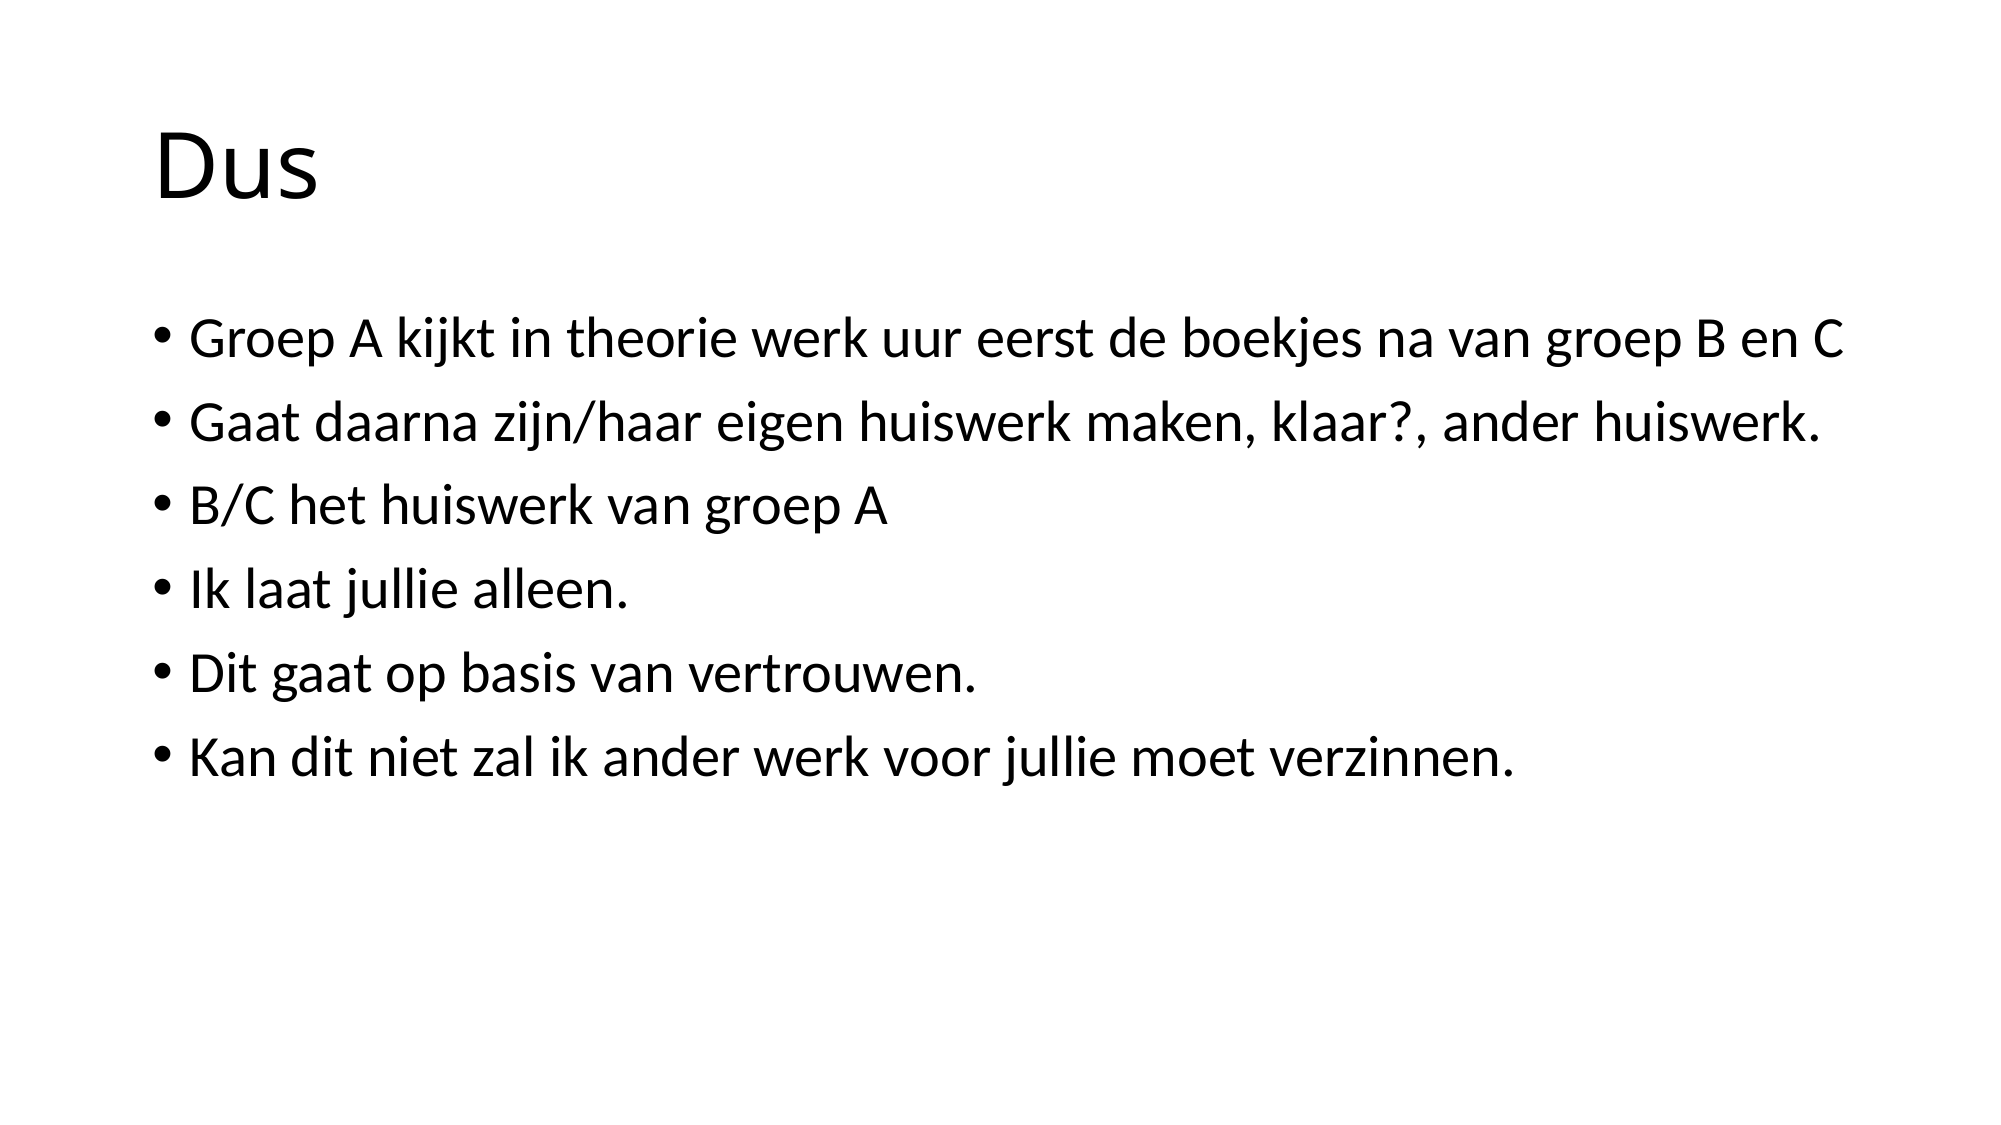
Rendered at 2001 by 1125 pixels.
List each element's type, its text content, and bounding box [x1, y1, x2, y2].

list Groep A kijkt in theorie werk uur eerst de boekjes na van groep B en C Gaat daarna zijn/haar eigen huiswerk maken, klaar?, ander huiswerk. B/C het huiswerk van groep A Ik laat jullie alleen. Dit gaat op basis van vertrouwen. Kan dit niet zal ik ander werk voor jullie moet verzinnen. [137, 299, 1863, 1014]
title Dus [137, 59, 1863, 278]
